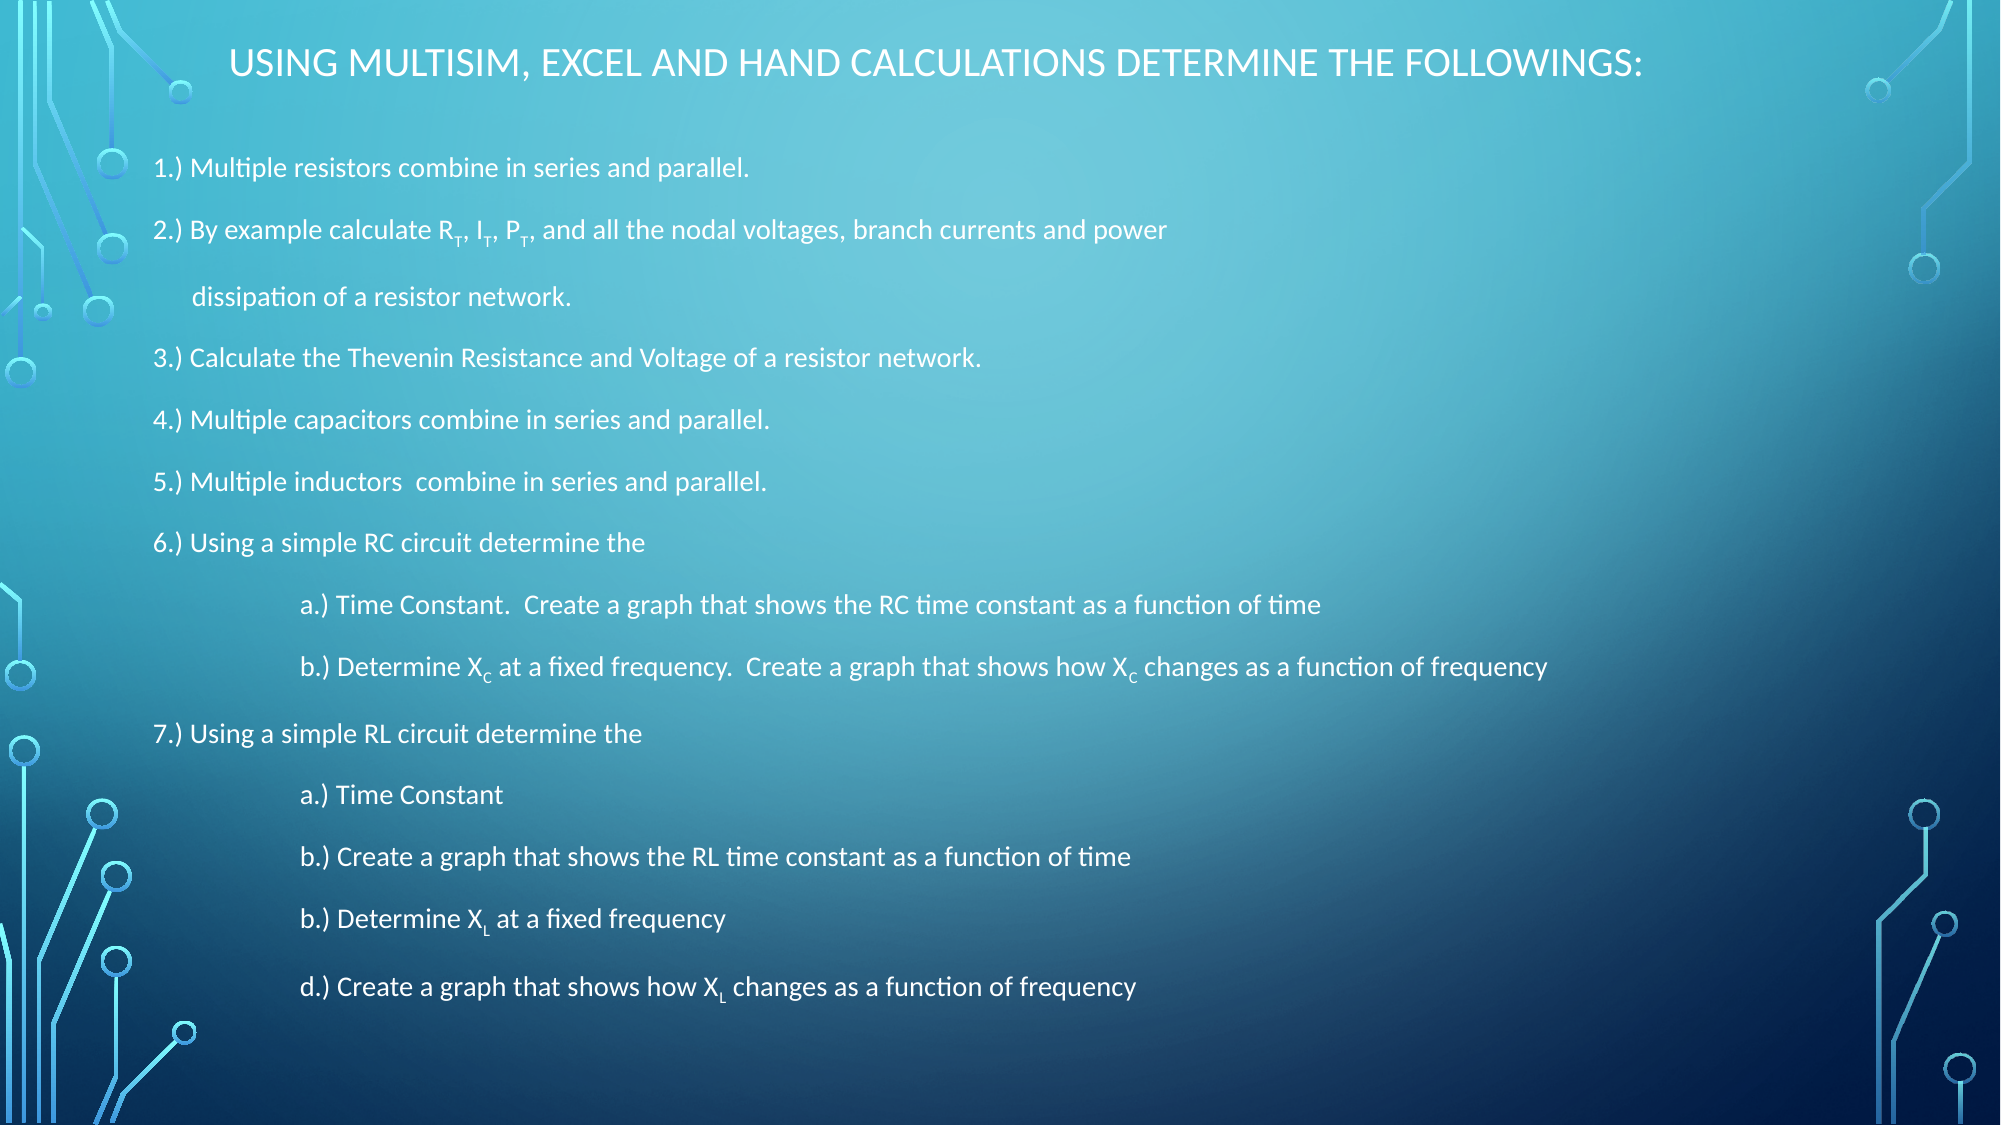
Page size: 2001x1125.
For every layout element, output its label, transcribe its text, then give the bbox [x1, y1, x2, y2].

title Using MultiSim, Excel and hand calculations determine the followings: [213, 22, 1792, 104]
list 1.) Multiple resistors combine in series and parallel. 2.) By example calculate RT, IT, PT, and all the nodal voltages, branch currents and power dissipation of a resistor network. 3.) Calculate the Thevenin Resistance and Voltage of a resistor network. 4.) Multiple capacitors combine in series and parallel. 5.) Multiple inductors combine in series and parallel. 6.) Using a simple RC circuit determine the a.) Time Constant. Create a graph that shows the RC time constant as a function of time b.) Determine XC at a fixed frequency. Create a graph that shows how XC changes as a function of frequency 7.) Using a simple RL circuit determine the a.) Time Constant b.) Create a graph that shows the RL time constant as a function of time b.) Determine XL at a fixed frequency d.) Create a graph that shows how XL changes as a function of frequency [137, 134, 1565, 1045]
